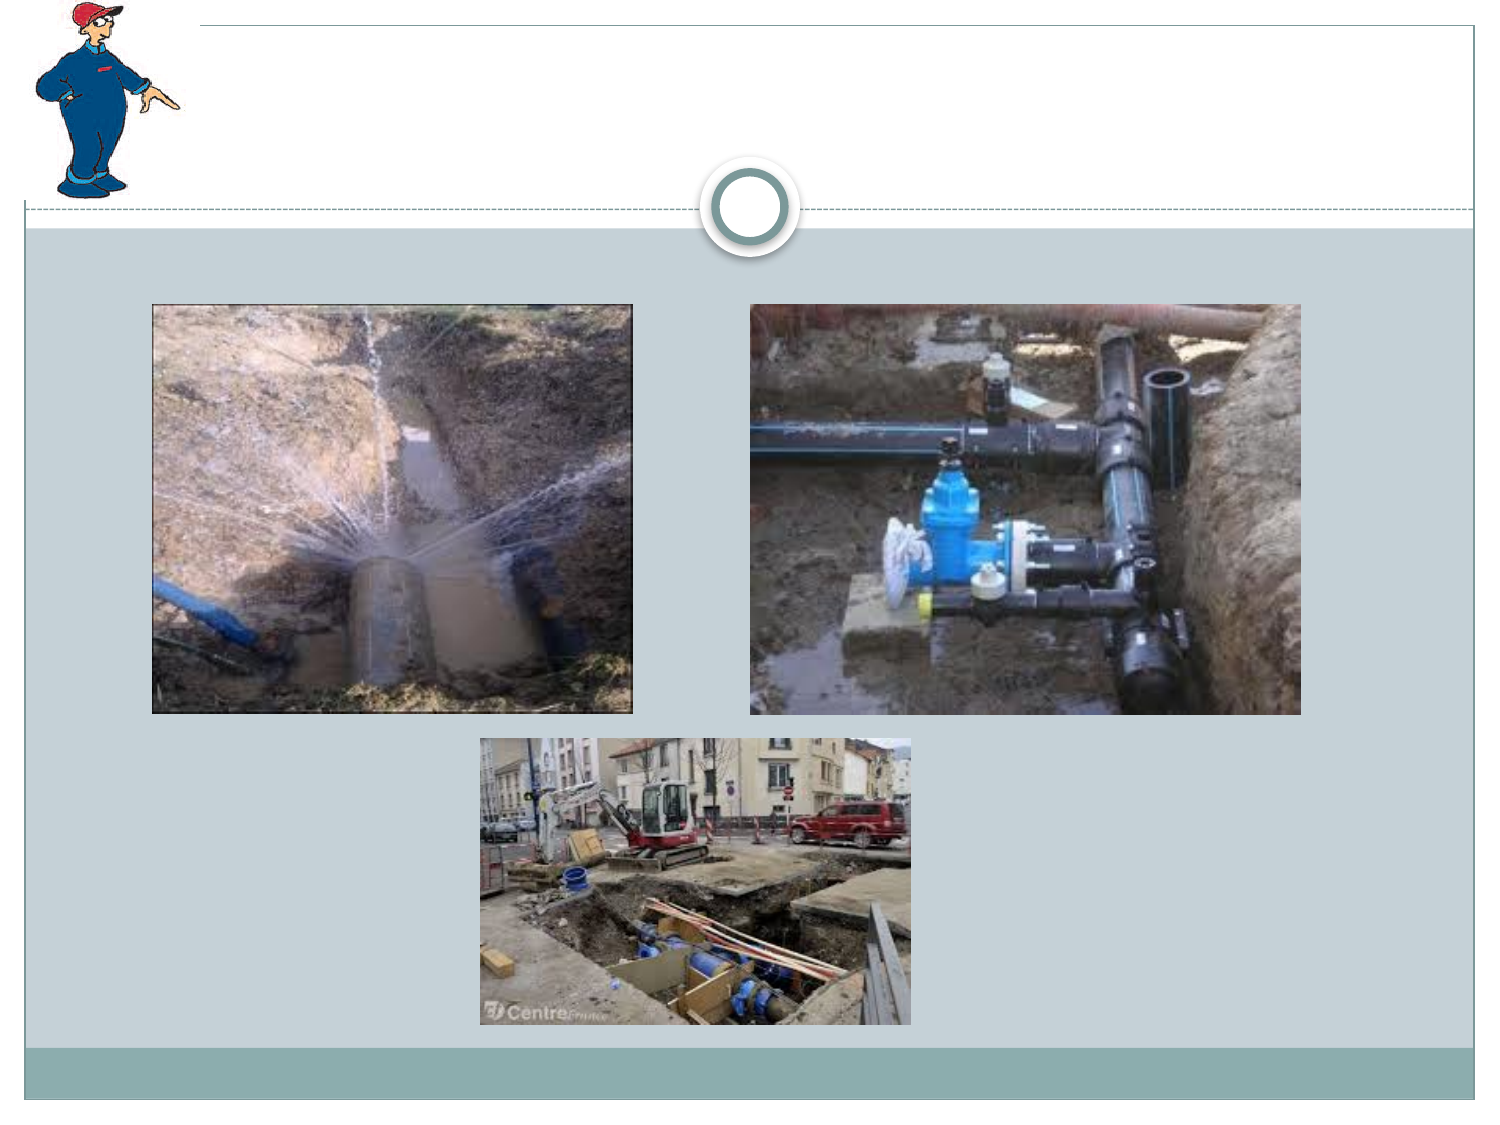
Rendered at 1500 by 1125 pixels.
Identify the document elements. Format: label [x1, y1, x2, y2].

picture [480, 737, 911, 1025]
list [152, 304, 633, 715]
picture [0, 0, 200, 200]
picture [749, 304, 1302, 716]
